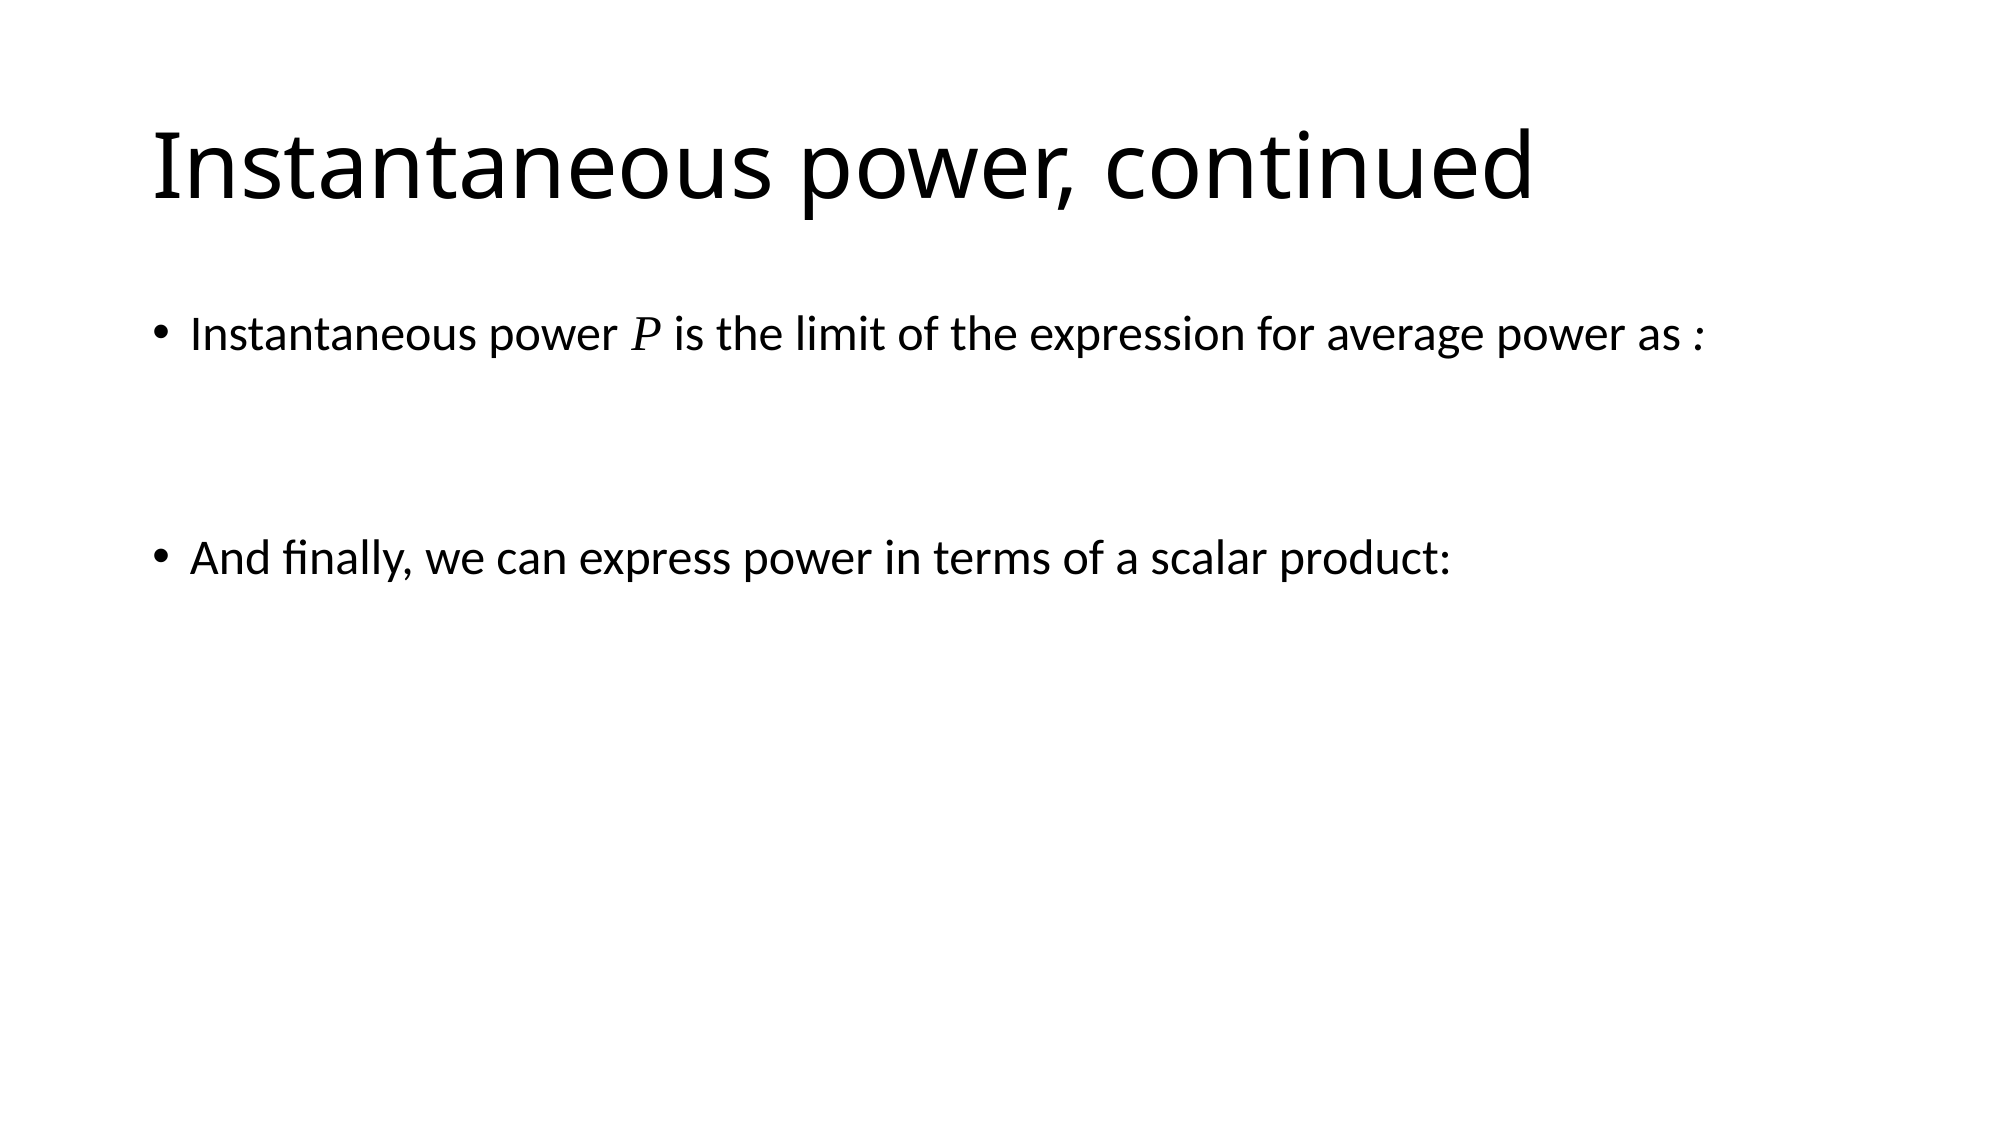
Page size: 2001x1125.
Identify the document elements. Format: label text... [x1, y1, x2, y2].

title Instantaneous power, continued [137, 59, 1863, 278]
